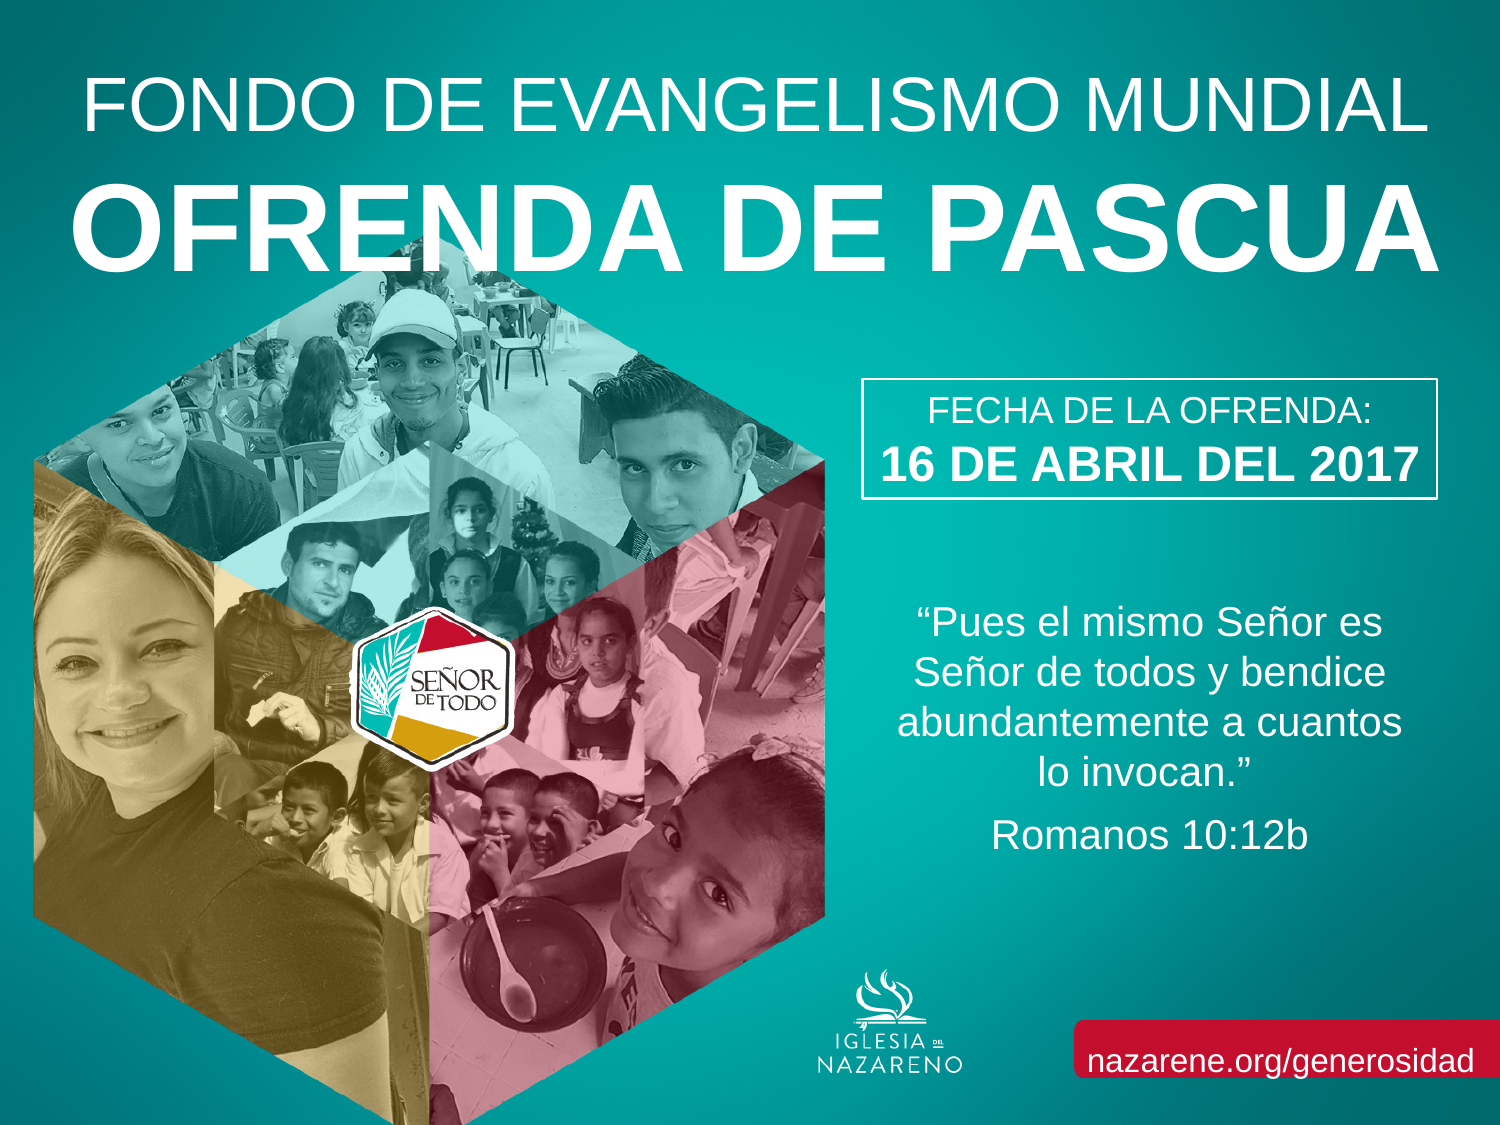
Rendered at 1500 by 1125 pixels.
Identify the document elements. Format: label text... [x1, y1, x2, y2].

text_box nazarene.org/generosidad [1049, 1011, 1500, 1087]
text_box “Pues el mismo Señor es Señor de todos y bendice abundantemente a cuantos lo invocan.” Romanos 10:12b [862, 587, 1438, 865]
text_box Fondo de Evangelismo Mundial Ofrenda de Pascua [49, 46, 1463, 305]
picture [0, 0, 1500, 1125]
text_box FECHA DE LA OFRENDA: 16 de abril del 2017 [862, 378, 1438, 499]
